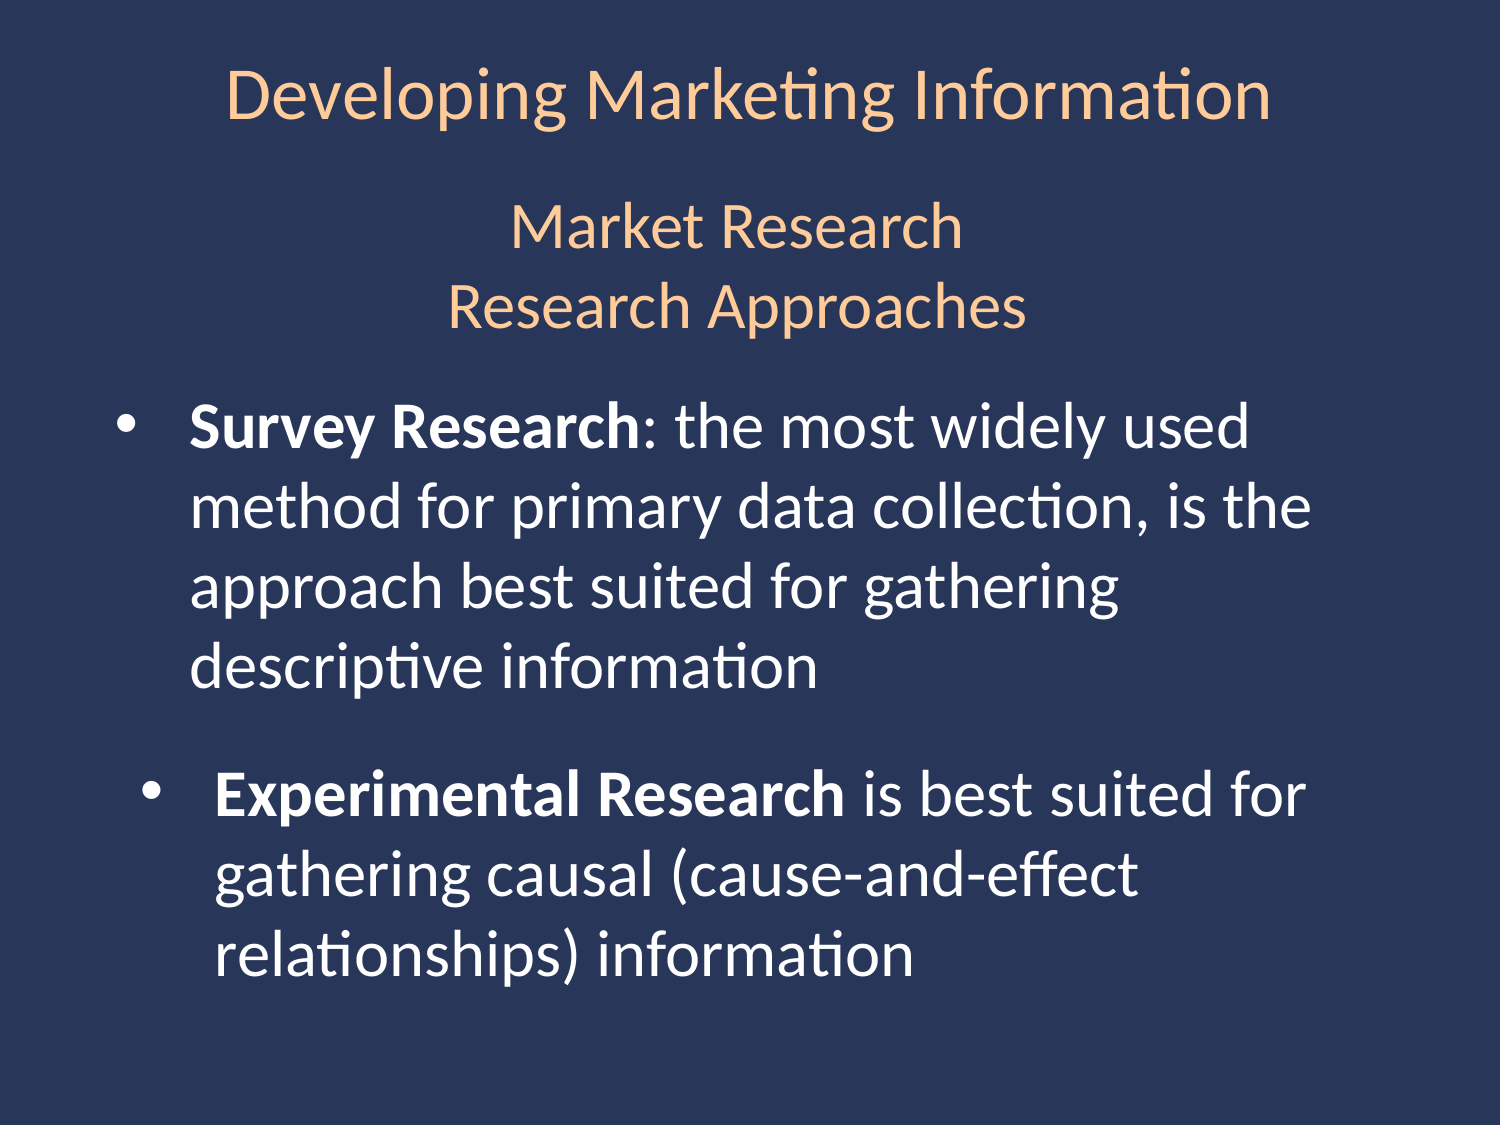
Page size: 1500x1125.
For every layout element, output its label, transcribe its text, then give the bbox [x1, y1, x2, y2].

text_box Survey Research: the most widely used method for primary data collection, is the approach best suited for gathering descriptive information [99, 374, 1363, 710]
text_box Experimental Research is best suited for gathering causal (cause-and-effect relationships) information [125, 742, 1438, 998]
text_box Market Research Research Approaches [150, 174, 1325, 238]
text_box Developing Marketing Information [112, 37, 1388, 225]
